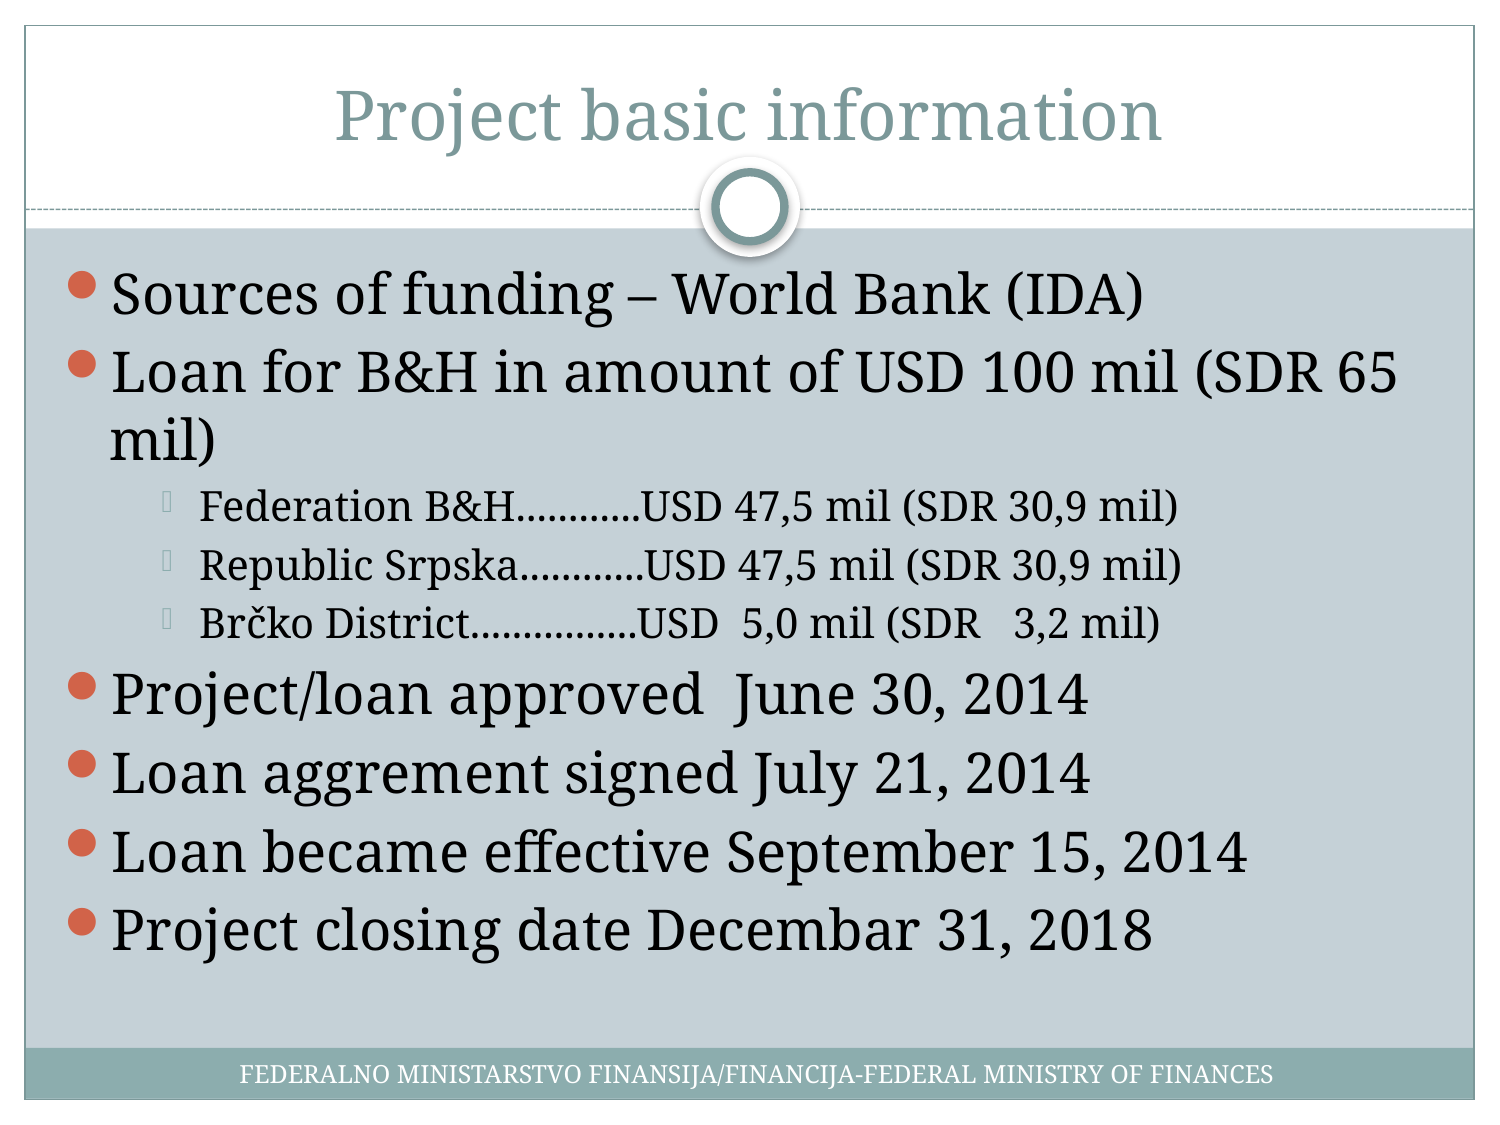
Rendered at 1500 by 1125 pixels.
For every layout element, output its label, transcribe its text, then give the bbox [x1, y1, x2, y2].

title Project basic information [49, 37, 1450, 162]
list Sources of funding – World Bank (IDA) Loan for B&H in amount of USD 100 mil (SDR 65 mil) Federation B&H............USD 47,5 mil (SDR 30,9 mil) Republic Srpska............USD 47,5 mil (SDR 30,9 mil) Brčko District................USD 5,0 mil (SDR 3,2 mil) Project/loan approved June 30, 2014 Loan aggrement signed July 21, 2014 Loan became effective September 15, 2014 Project closing date Decembar 31, 2018 [49, 250, 1445, 1001]
footer FEDERALNO MINISTARSTVO FINANSIJA/FINANCIJA-FEDERAL MINISTRY OF FINANCES [50, 1051, 1465, 1112]
